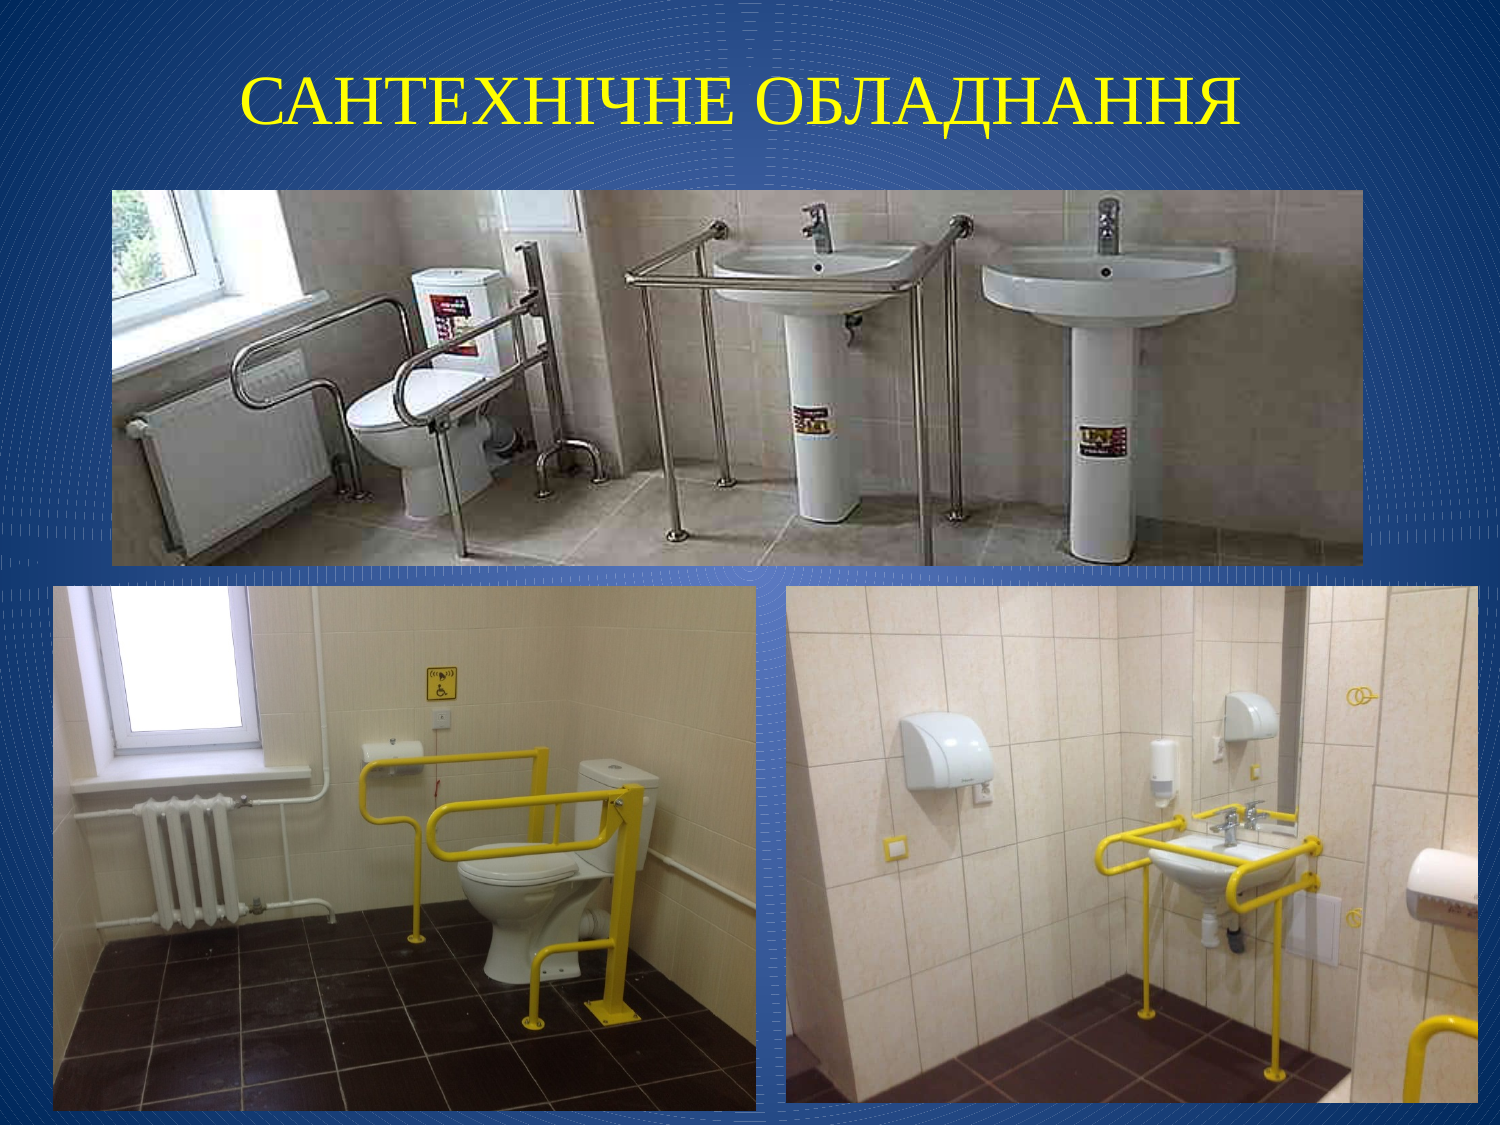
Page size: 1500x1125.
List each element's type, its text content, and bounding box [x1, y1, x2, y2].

picture [52, 585, 756, 1111]
picture [785, 585, 1478, 1103]
picture [111, 190, 1363, 567]
title САНТЕХНІЧНЕ ОБЛАДНАННЯ [75, 45, 1425, 233]
